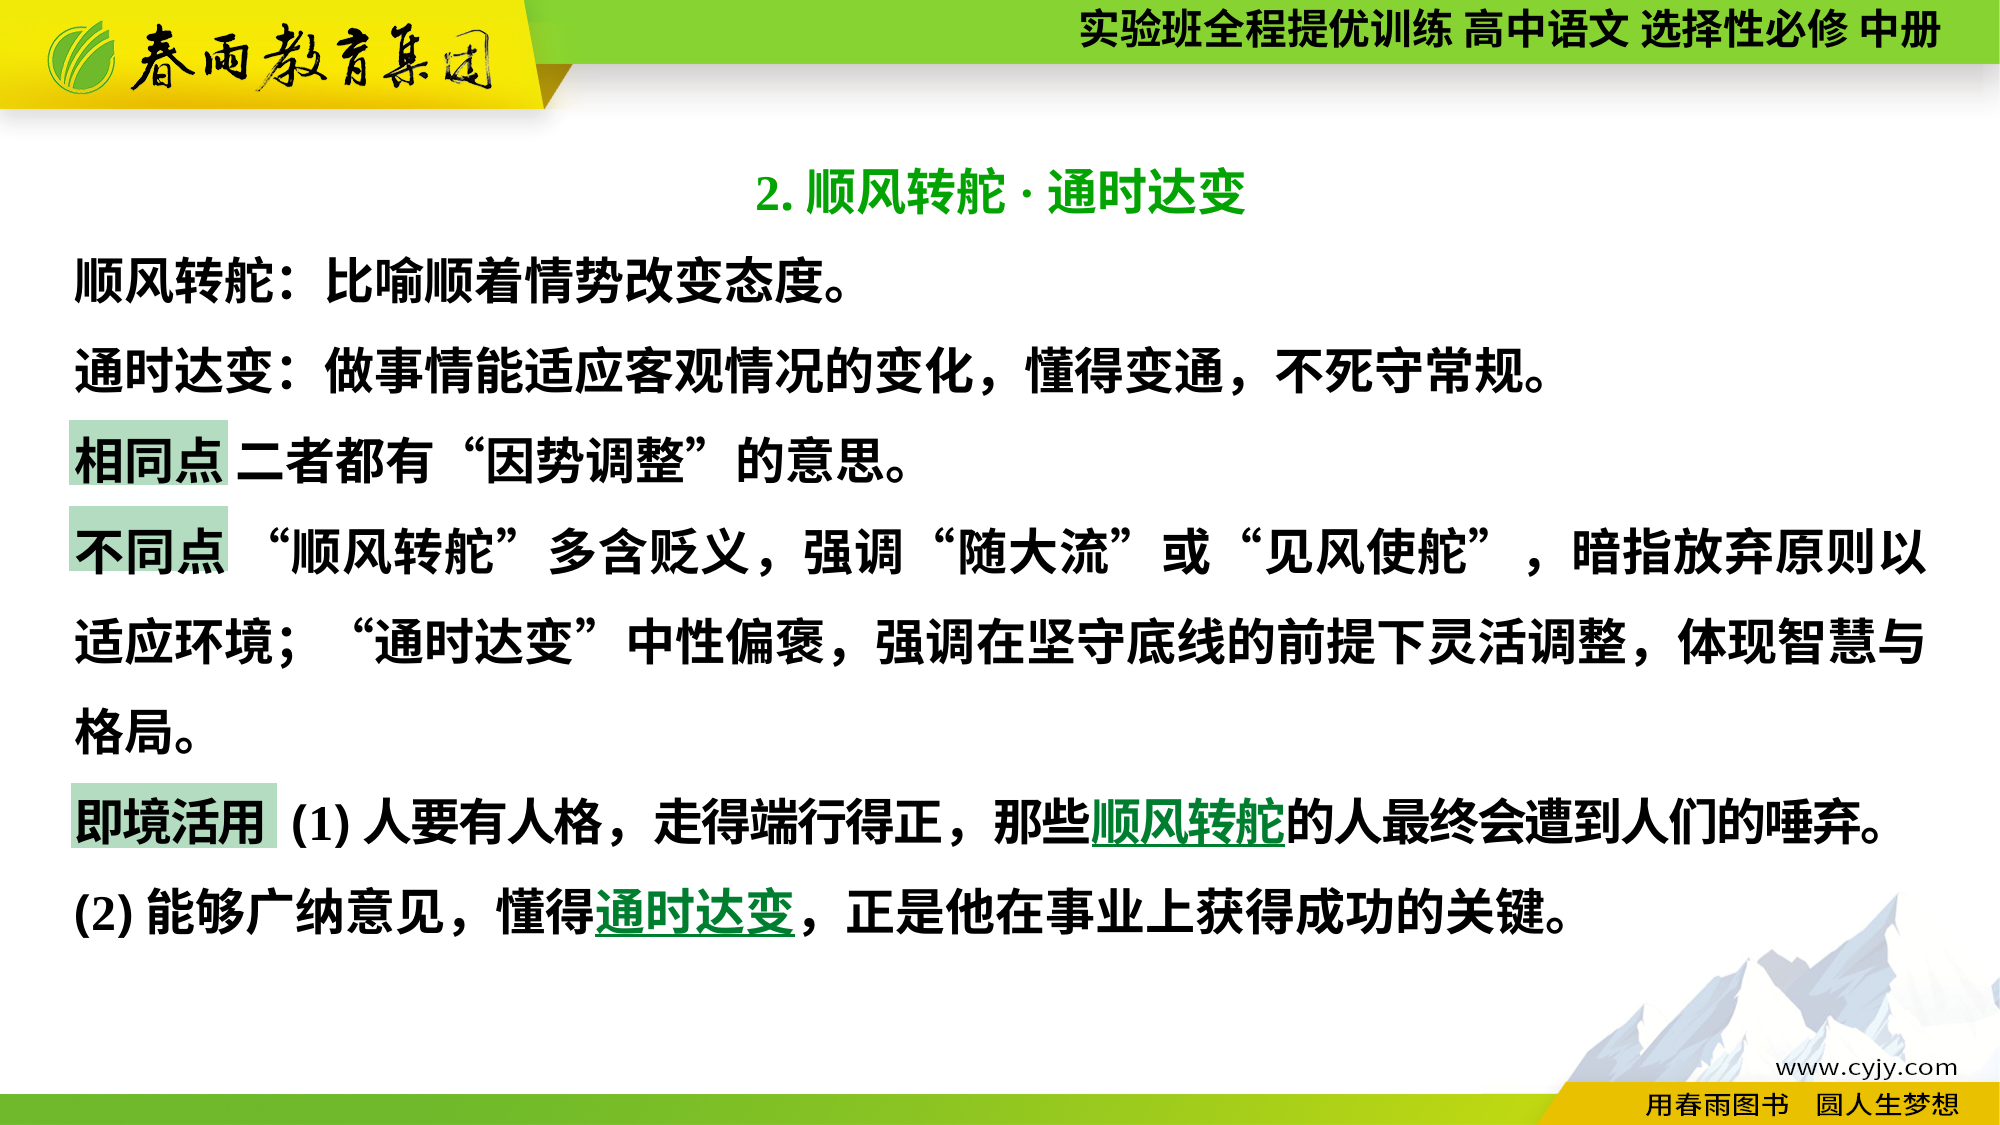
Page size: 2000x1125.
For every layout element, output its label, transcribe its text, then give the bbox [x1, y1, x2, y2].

picture [0, 0, 2000, 1125]
list 2.顺风转舵·通时达变 顺风转舵：比喻顺着情势改变态度。 通时达变：做事情能适应客观情况的变化，懂得变通，不死守常规。 相同点 二者都有“因势调整”的意思。 不同点 “顺风转舵”多含贬义，强调“随大流”或“见风使舵”，暗指放弃原则以适应环境；“通时达变”中性偏褒，强调在坚守底线的前提下灵活调整，体现智慧与格局。 即境活用 (1)人要有人格，走得端行得正，那些顺风转舵的人最终会遭到人们的唾弃。 (2)能够广纳意见，懂得通时达变，正是他在事业上获得成功的关键。 [59, 122, 1944, 956]
